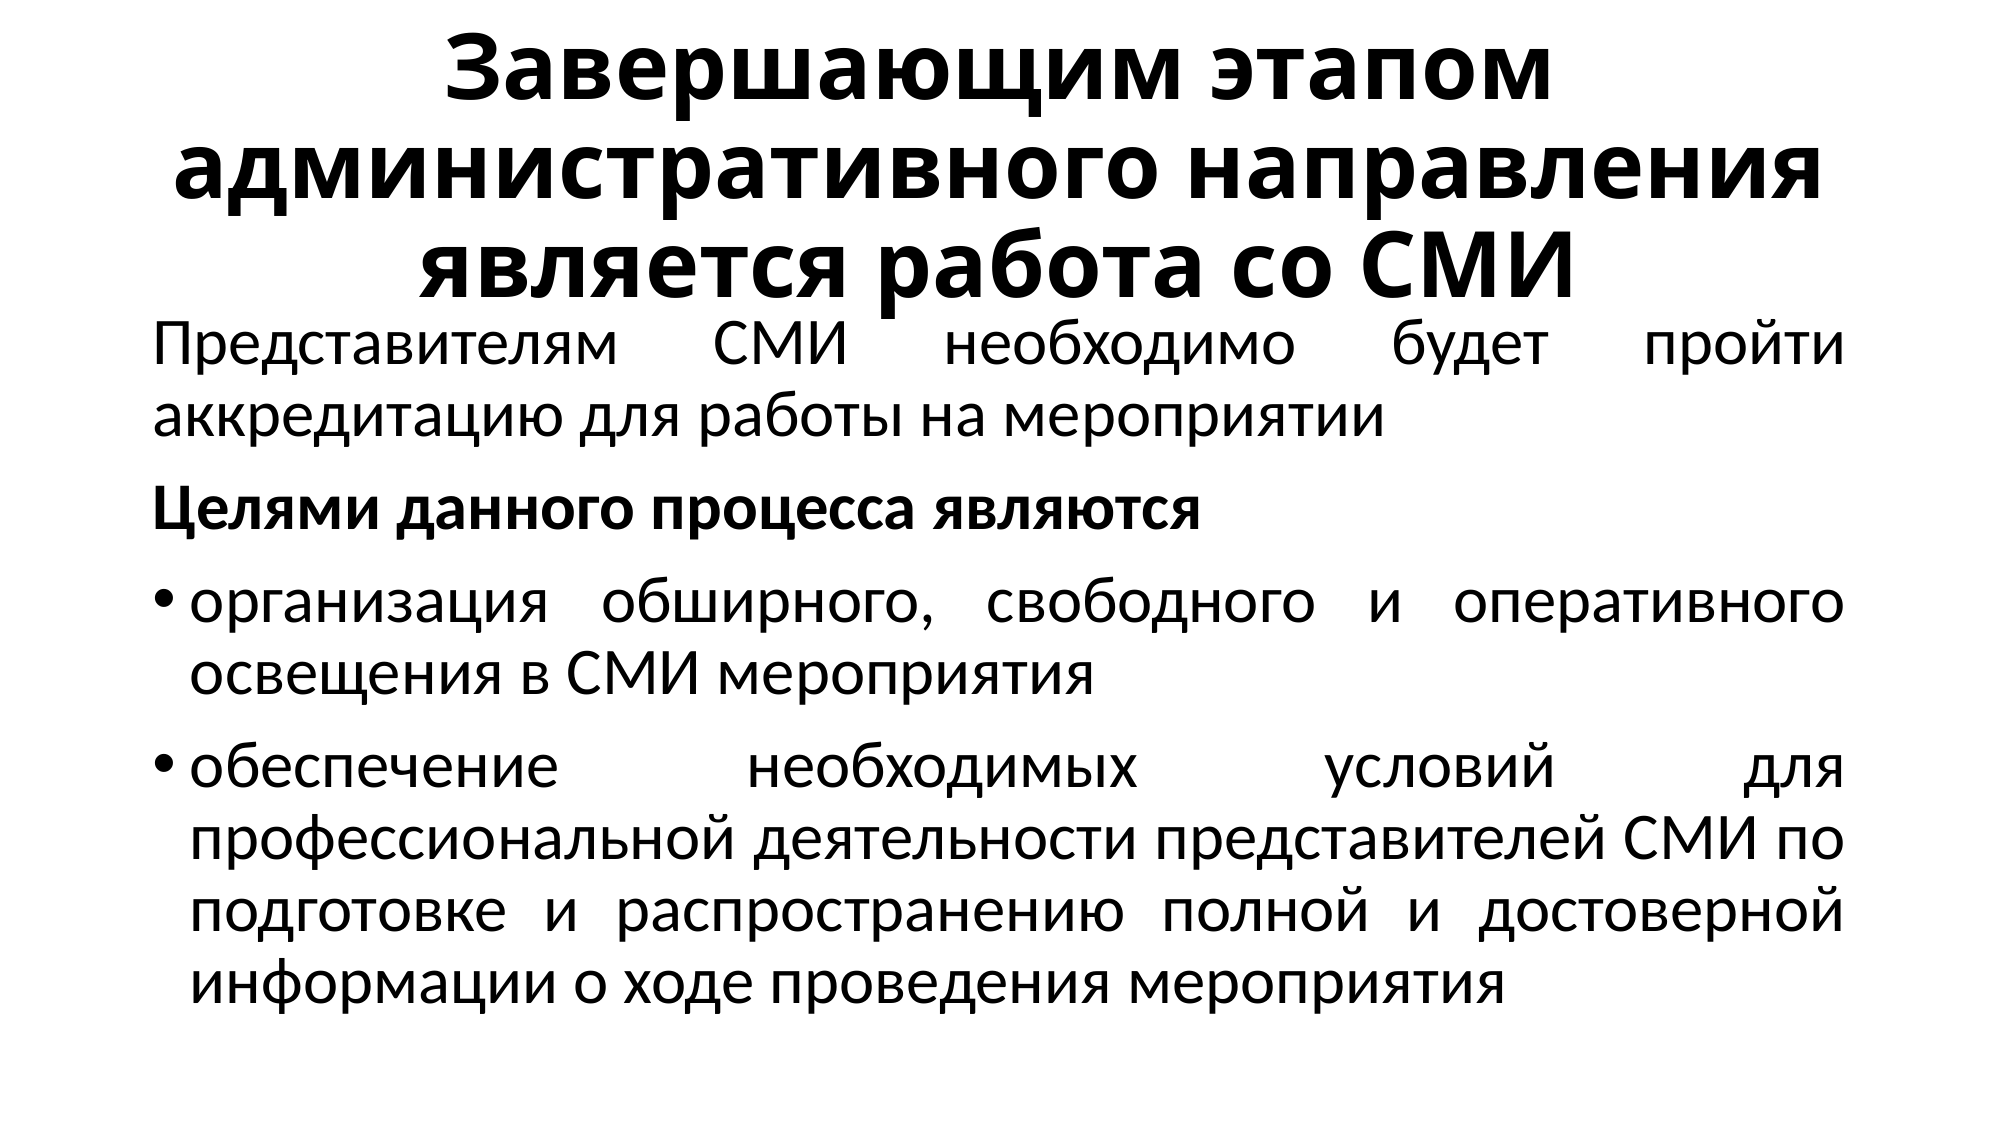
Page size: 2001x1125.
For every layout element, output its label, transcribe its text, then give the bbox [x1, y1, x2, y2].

list Представителям СМИ необходимо будет пройти аккредитацию для работы на мероприятии Целями данного процесса являются организация обширного, свободного и оперативного освещения в СМИ мероприятия обеспечение необходимых условий для профессиональной деятельности представителей СМИ по подготовке и распространению полной и достоверной информации о ходе проведения мероприятия [137, 299, 1863, 1066]
title Завершающим этапом административного направления является работа со СМИ [137, 59, 1863, 278]
